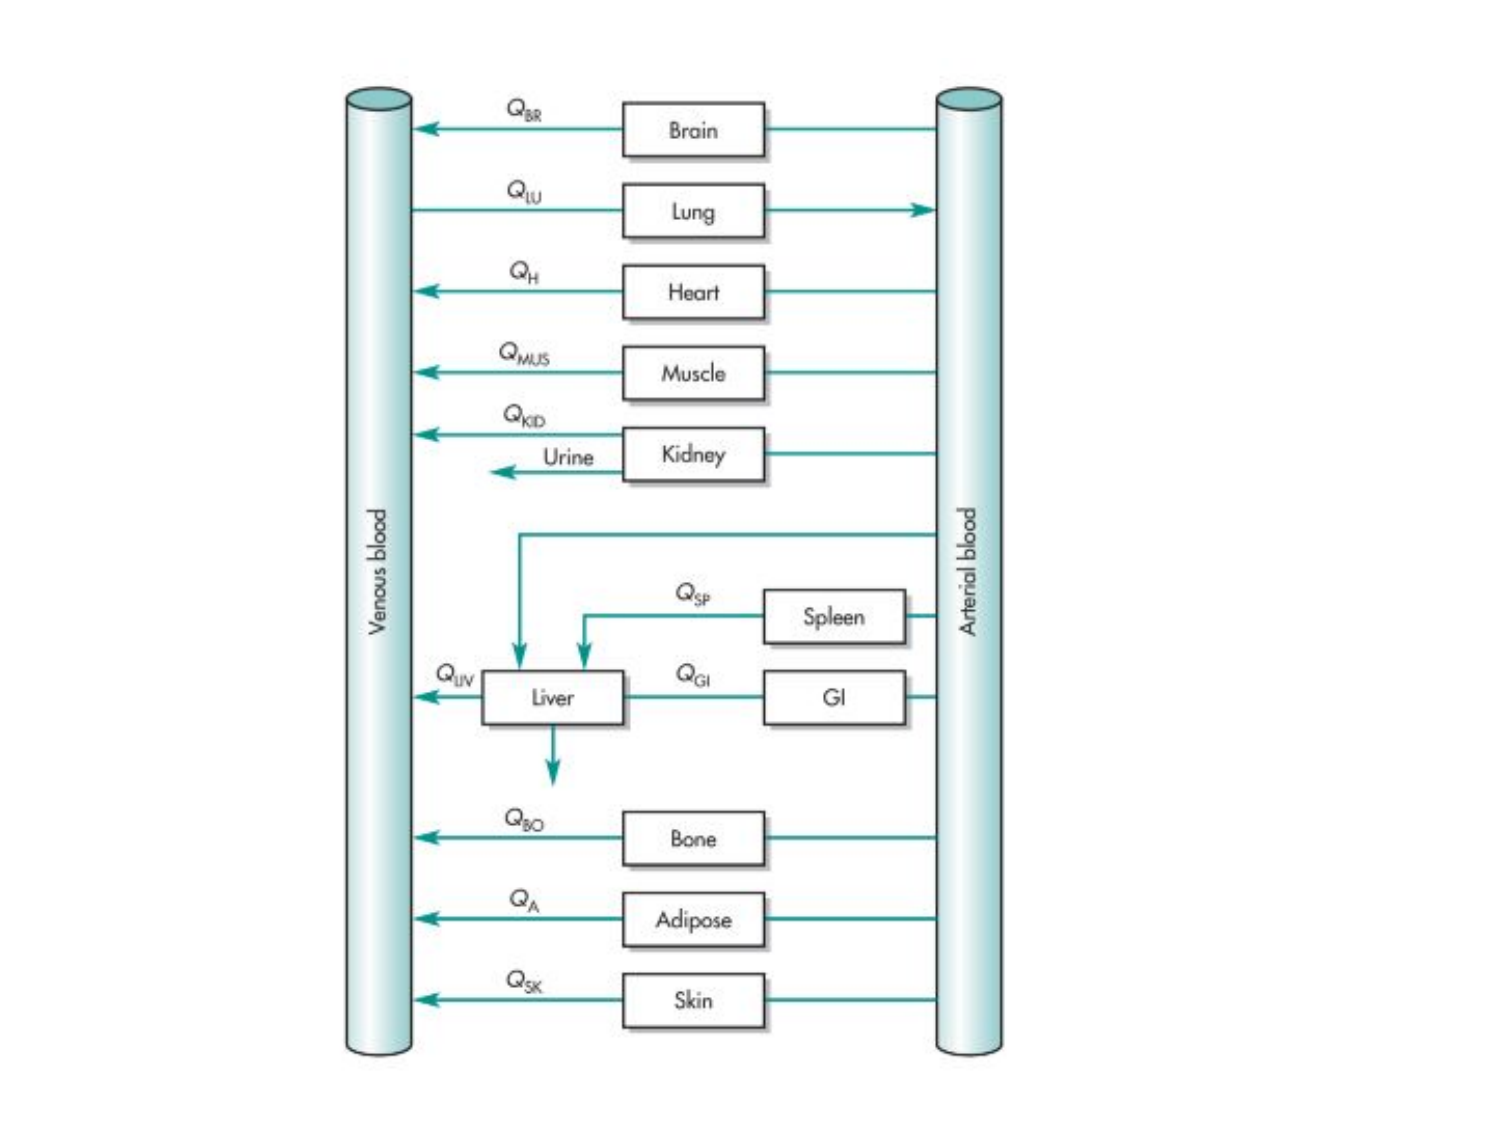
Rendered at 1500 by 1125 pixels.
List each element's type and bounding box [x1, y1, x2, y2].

list [308, 57, 1038, 1076]
